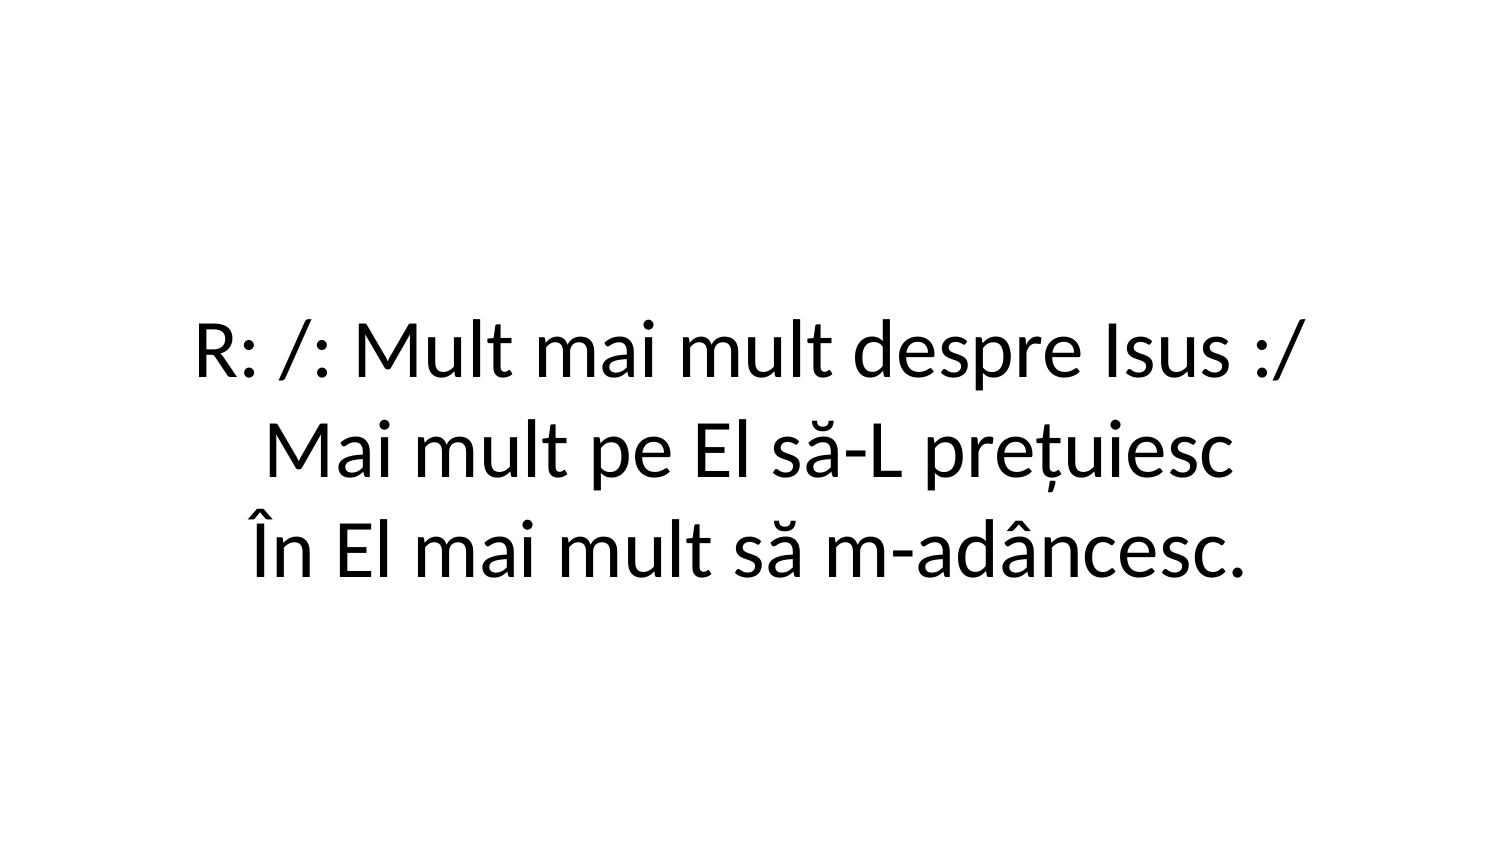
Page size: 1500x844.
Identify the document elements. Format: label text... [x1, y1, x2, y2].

text_box R: /: Mult mai mult despre Isus :/ Mai mult pe El să-L prețuiesc În El mai mult să m-adâncesc. [178, 242, 1322, 602]
